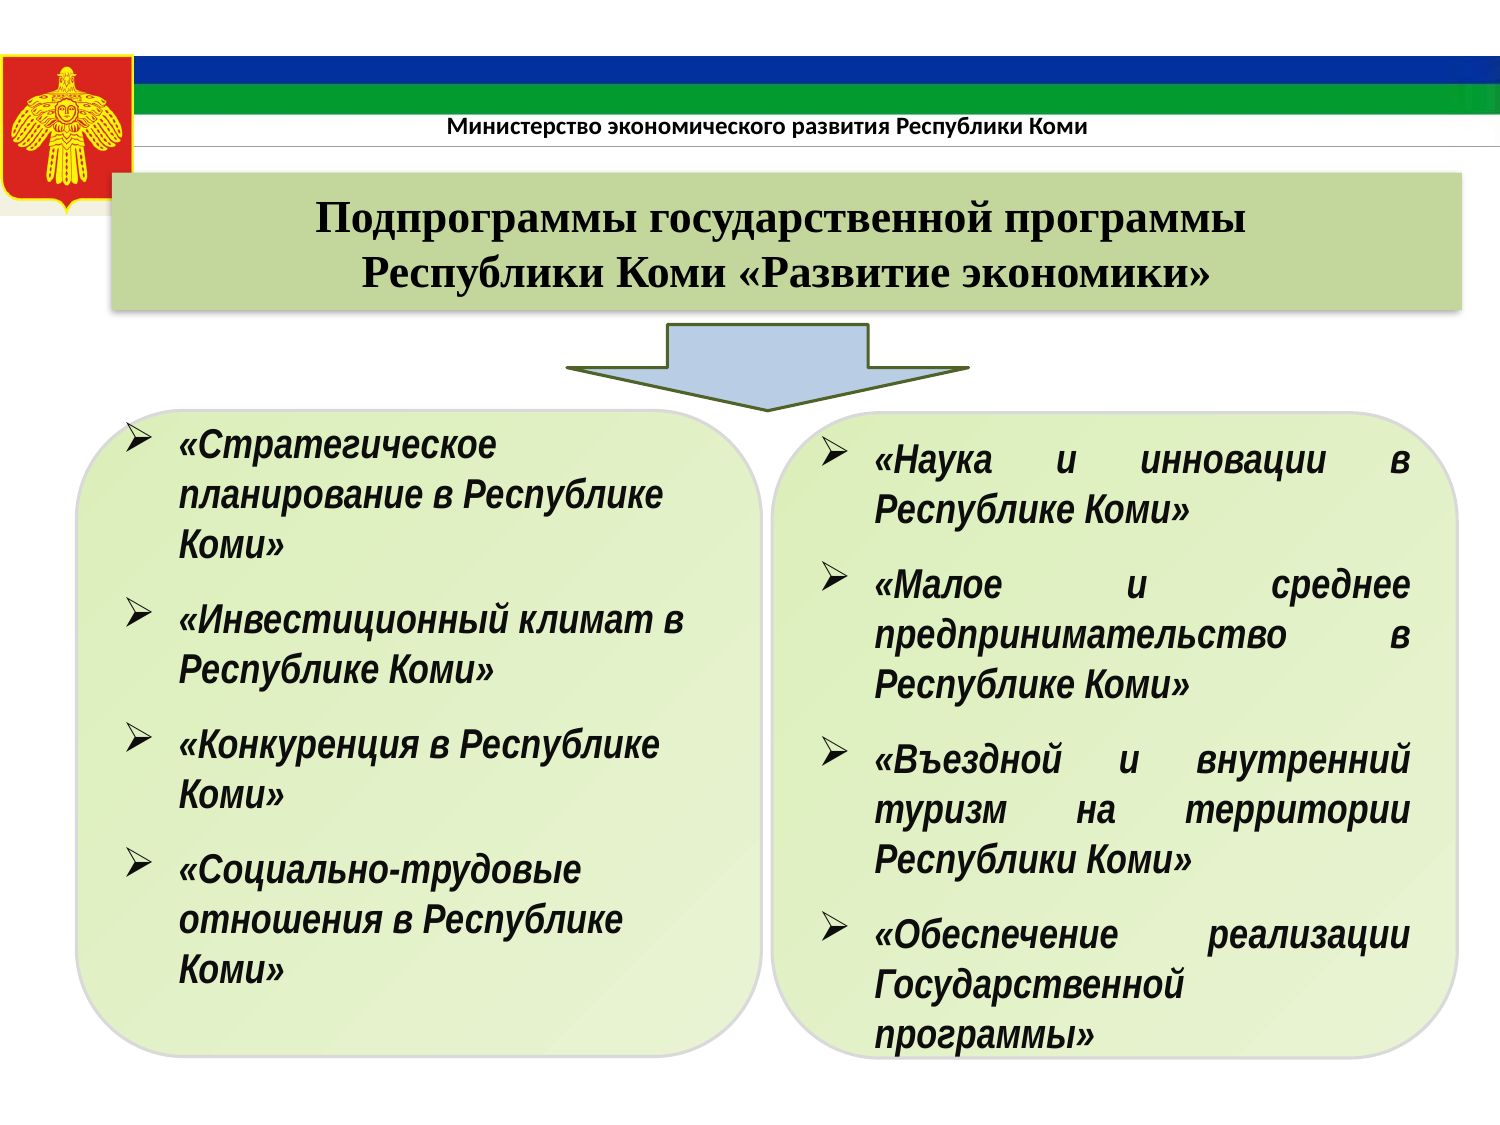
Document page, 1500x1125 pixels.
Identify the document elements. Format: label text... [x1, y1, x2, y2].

text_box [564, 322, 971, 413]
text_box «Наука и инновации в Республике Коми» «Малое и среднее предпринимательство в Республике Коми» «Въездной и внутренний туризм на территории Республики Коми» «Обеспечение реализации Государственной программы» [769, 410, 1460, 1061]
text_box Подпрограммы государственной программы Республики Коми «Развитие экономики» [111, 172, 1462, 310]
picture [0, 54, 1500, 216]
text_box «Стратегическое планирование в Республике Коми» «Инвестиционный климат в Республике Коми» «Конкуренция в Республике Коми» «Социально-трудовые отношения в Республике Коми» [74, 408, 764, 1059]
